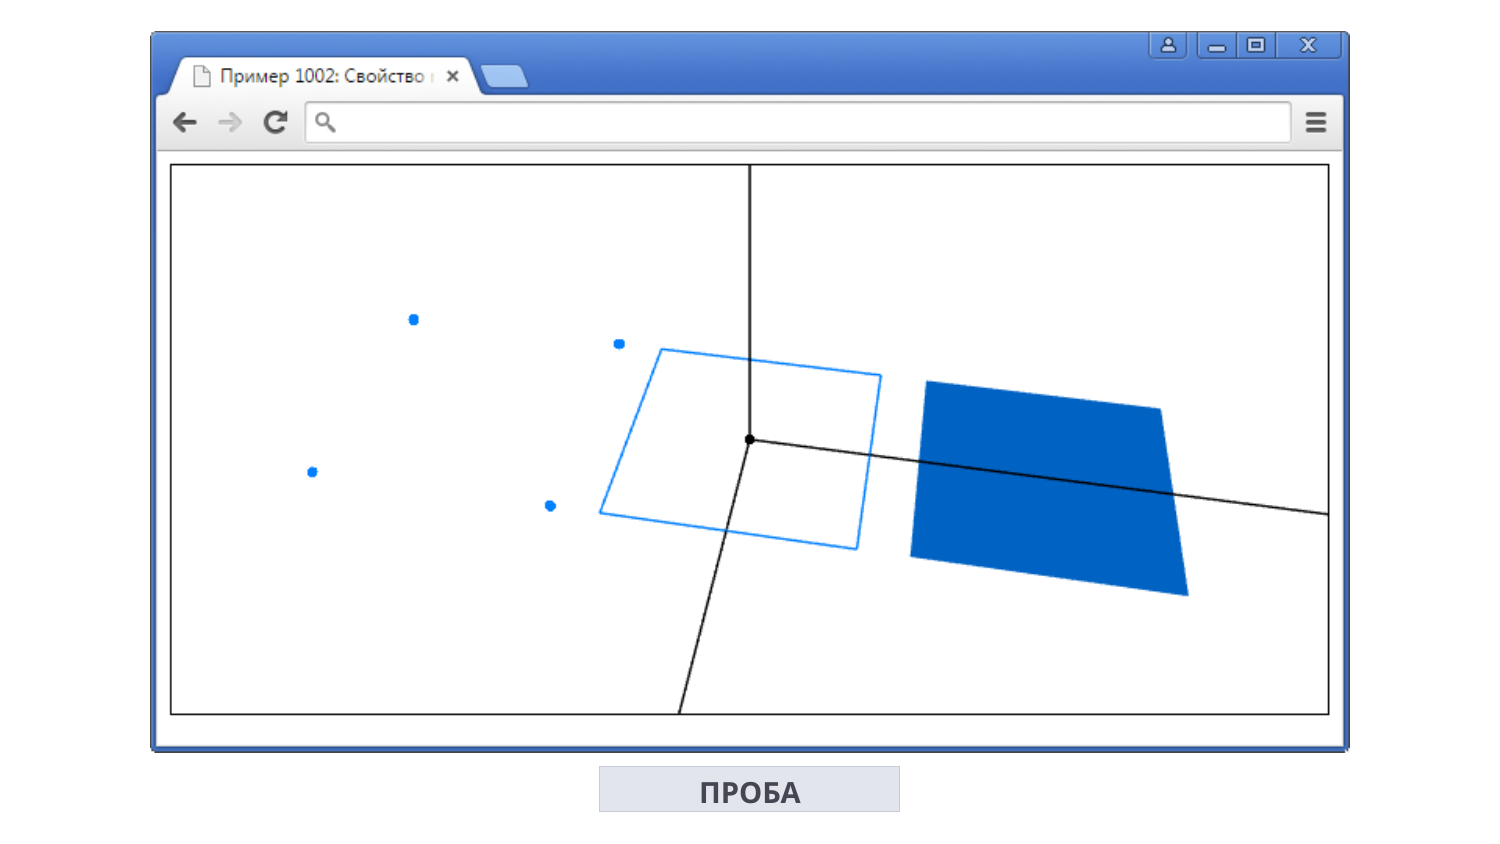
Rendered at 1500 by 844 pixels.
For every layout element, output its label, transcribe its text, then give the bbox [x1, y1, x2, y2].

picture [149, 31, 1351, 753]
text_box ПРОБА [599, 766, 900, 812]
